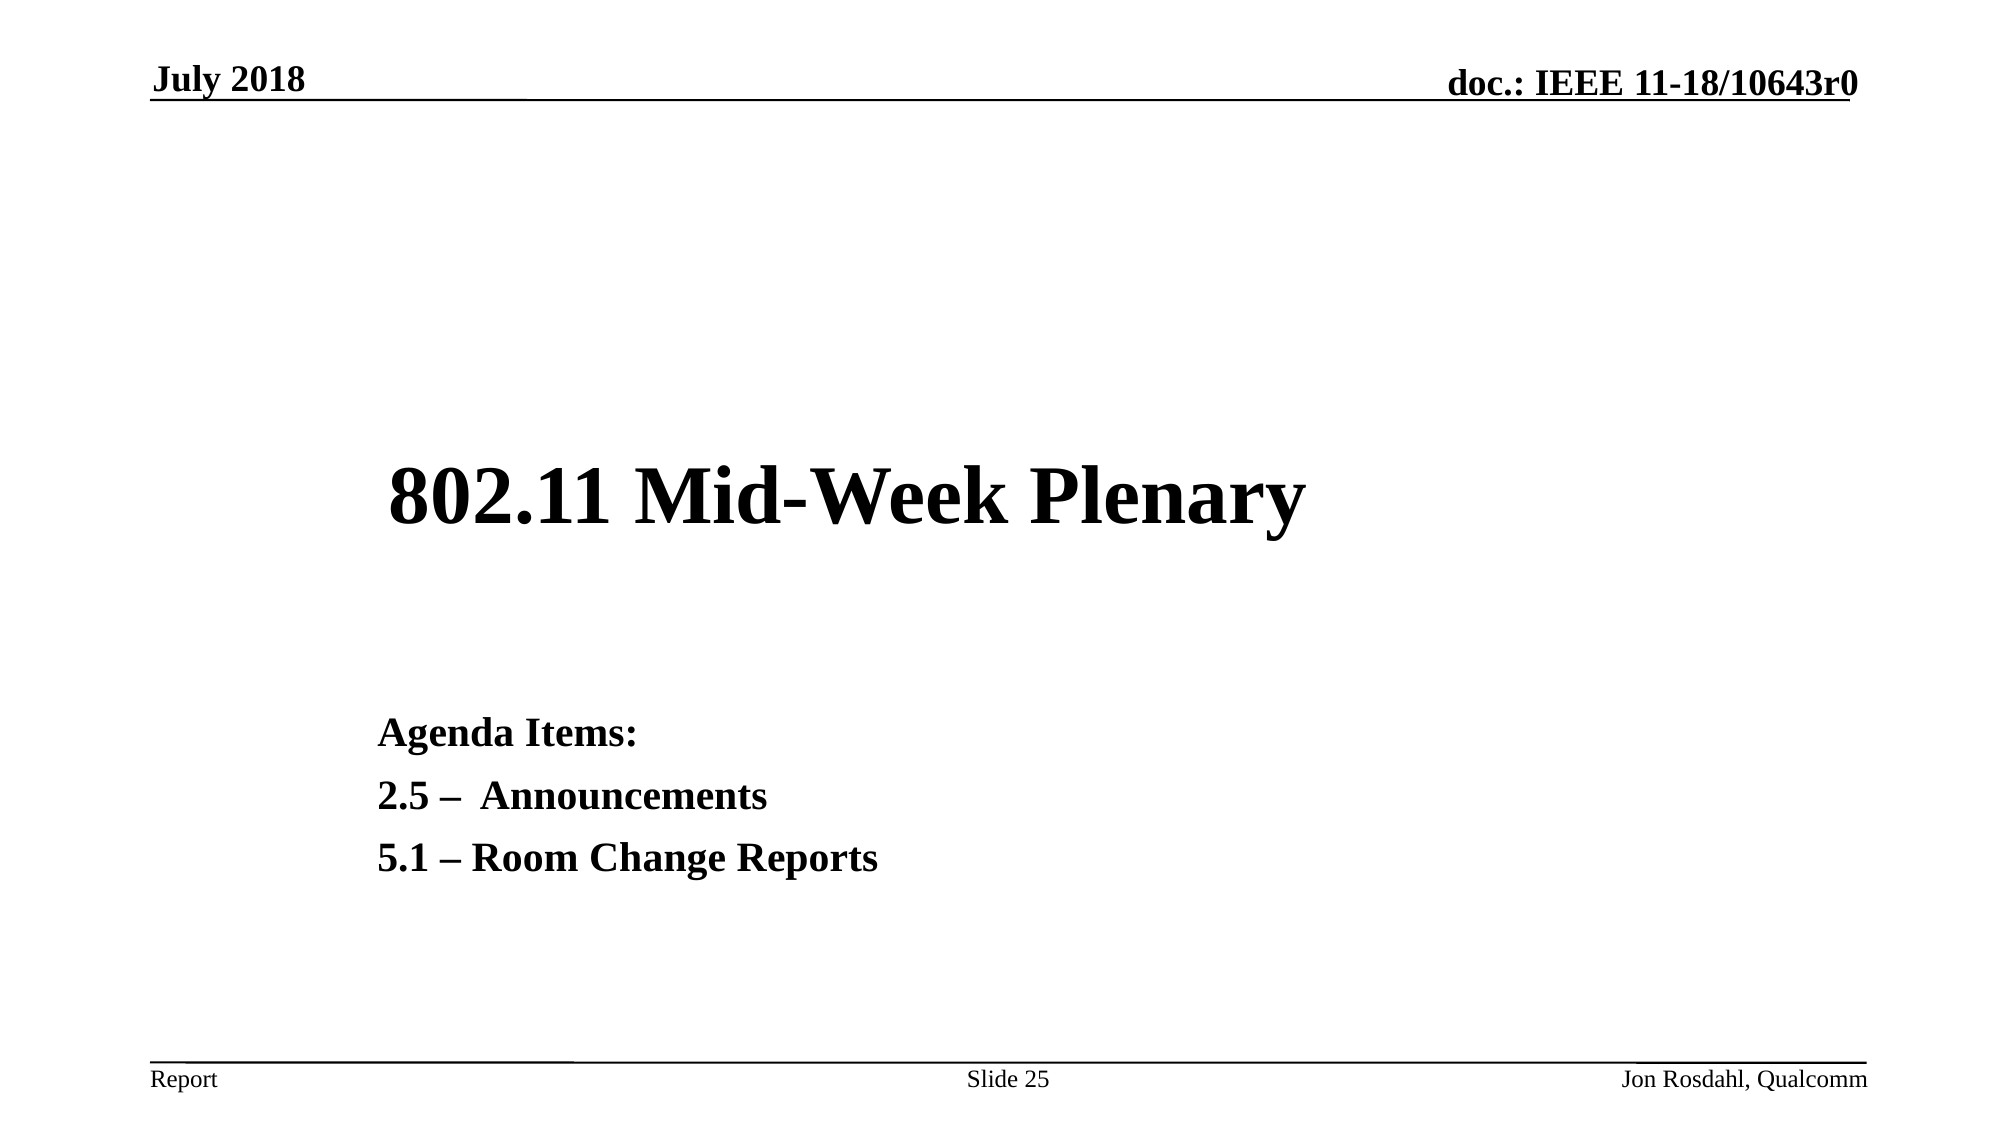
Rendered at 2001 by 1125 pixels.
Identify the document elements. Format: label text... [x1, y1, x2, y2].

title 802.11 Mid-Week Plenary [373, 432, 1650, 657]
slide_number Slide 25 [950, 1061, 1067, 1123]
list Agenda Items: 2.5 – Announcements 5.1 – Room Change Reports [361, 703, 1638, 951]
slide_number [152, 54, 563, 100]
footer Jon Rosdahl, Qualcomm [1171, 1061, 1869, 1093]
